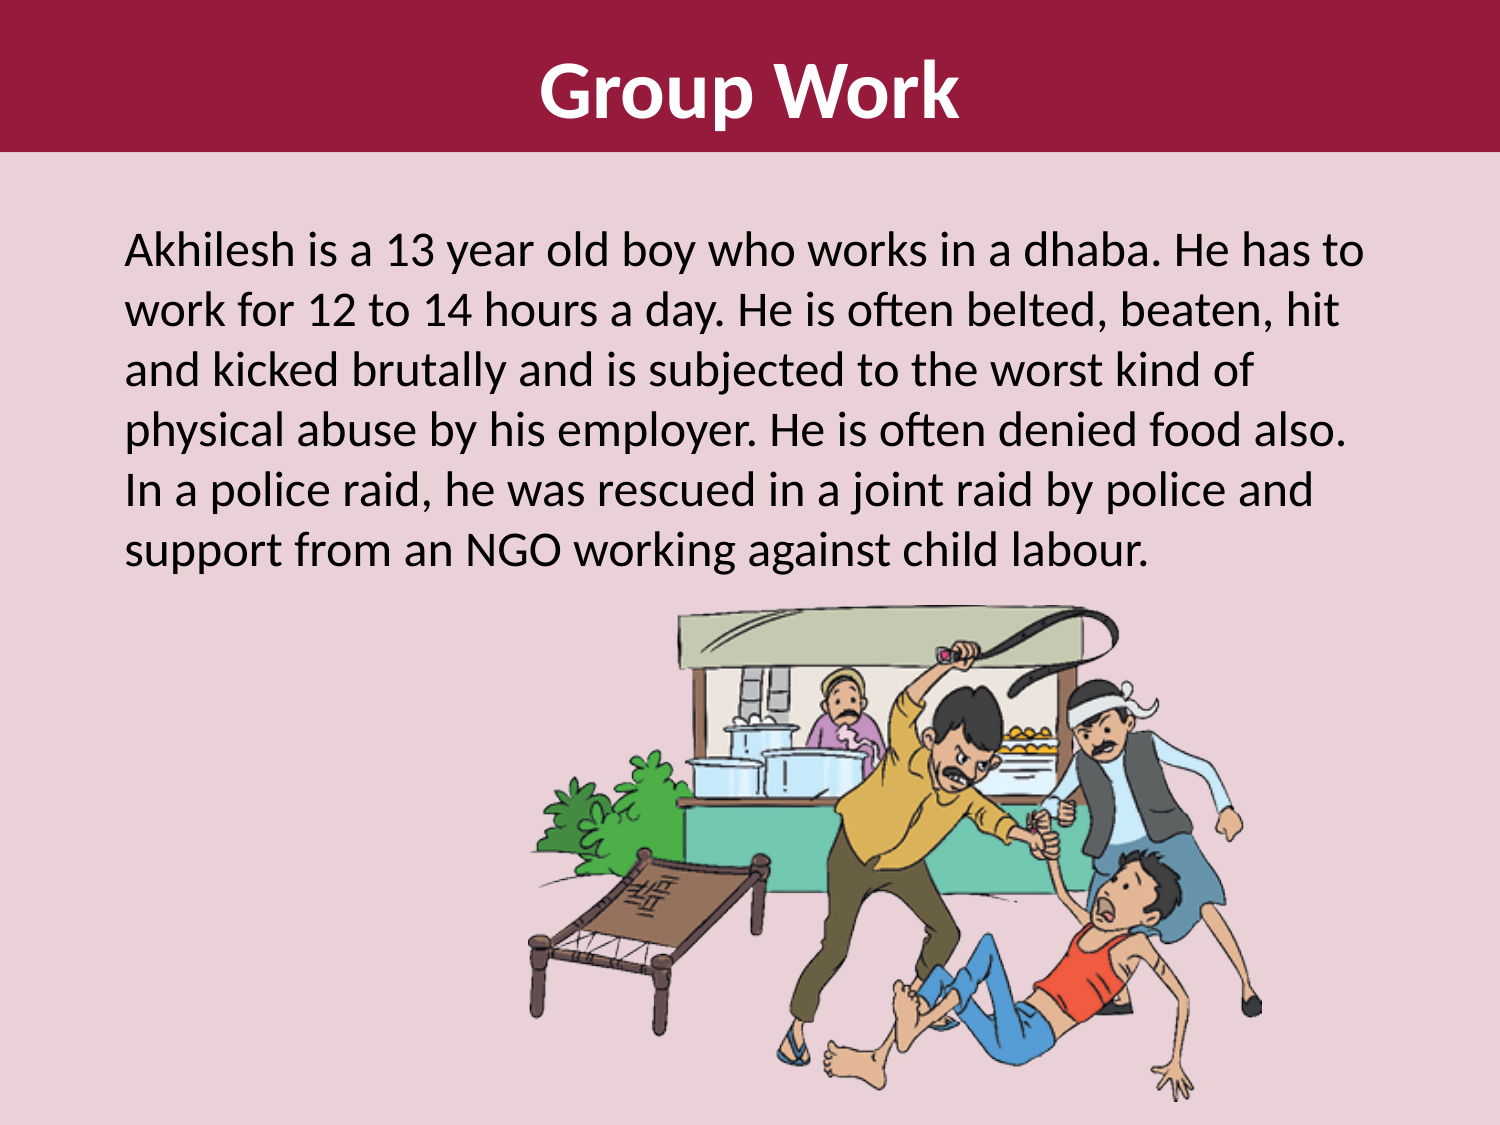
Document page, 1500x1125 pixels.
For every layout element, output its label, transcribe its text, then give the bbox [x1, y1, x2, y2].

list Akhilesh is a 13 year old boy who works in a dhaba. He has to work for 12 to 14 hours a day. He is often belted, beaten, hit and kicked brutally and is subjected to the worst kind of physical abuse by his employer. He is often denied food also. In a police raid, he was rescued in a joint raid by police and support from an NGO working against child labour. [109, 209, 1385, 621]
picture [528, 605, 1262, 1102]
text_box Group Work [0, 27, 1500, 128]
